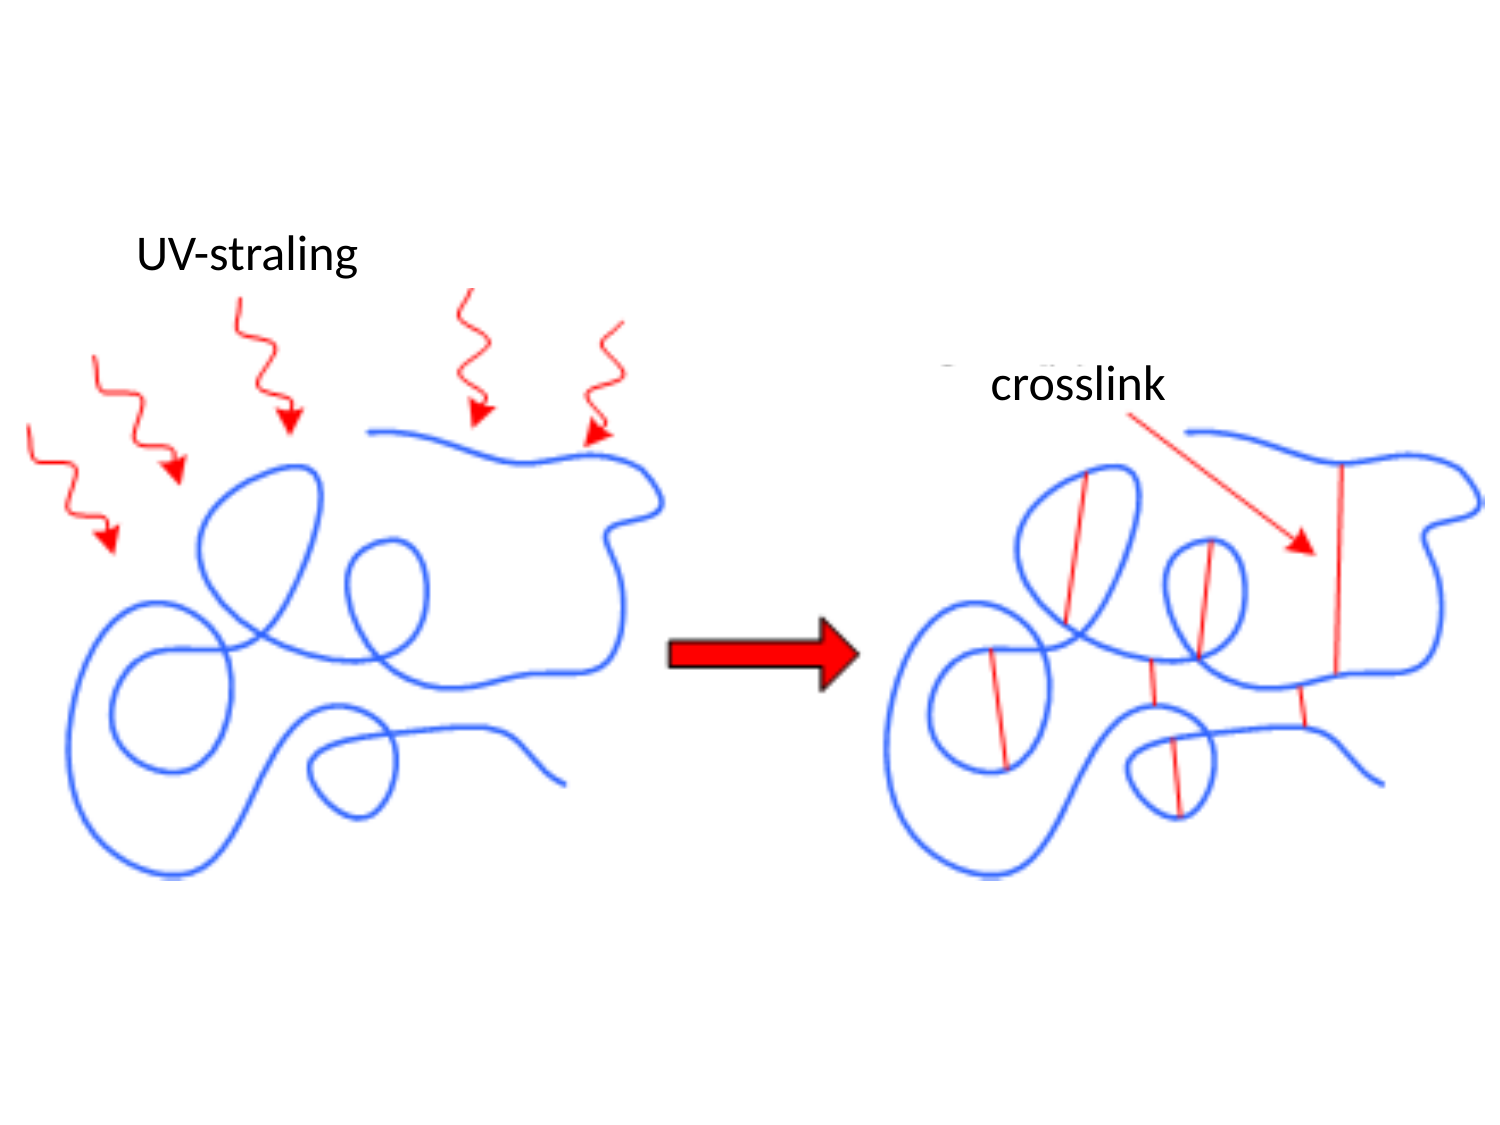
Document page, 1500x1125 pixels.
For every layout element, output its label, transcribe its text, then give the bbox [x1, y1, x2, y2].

text_box UV-straling [121, 212, 374, 288]
picture [25, 288, 1485, 882]
